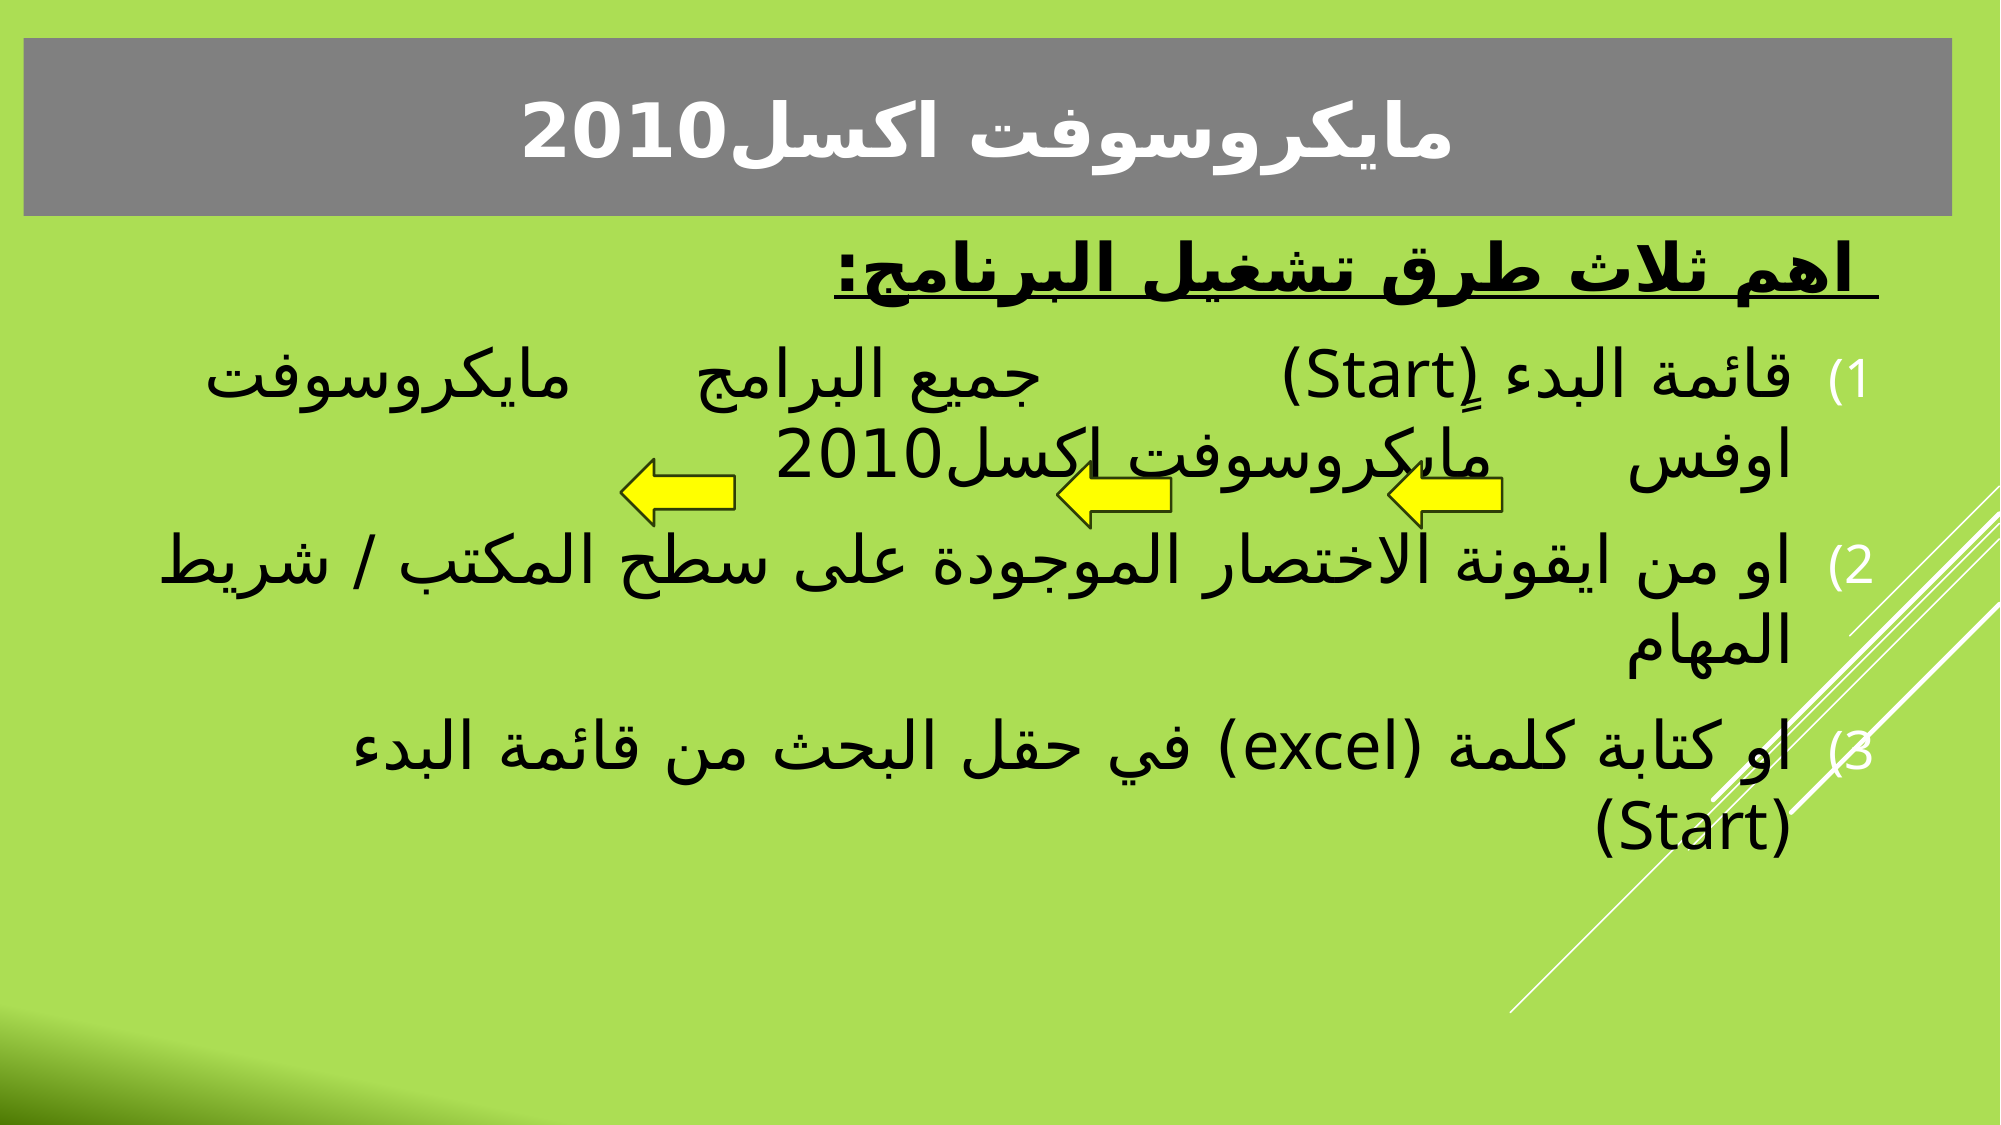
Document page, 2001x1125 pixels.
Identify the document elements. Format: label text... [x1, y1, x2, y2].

text_box [1387, 460, 1504, 530]
text_box [619, 457, 736, 528]
text_box مايكروسوفت اكسل2010 [23, 38, 1953, 216]
text_box [1056, 460, 1173, 530]
list اهم ثلاث طرق تشغيل البرنامج: قائمة البدء (ٍStart) جميع البرامج مايكروسوفت اوفس مايكروسوفت اكسل2010 او من ايقونة الاختصار الموجودة على سطح المكتب / شريط المهام او كتابة كلمة (excel) في حقل البحث من قائمة البدء (Start) [141, 161, 1894, 926]
